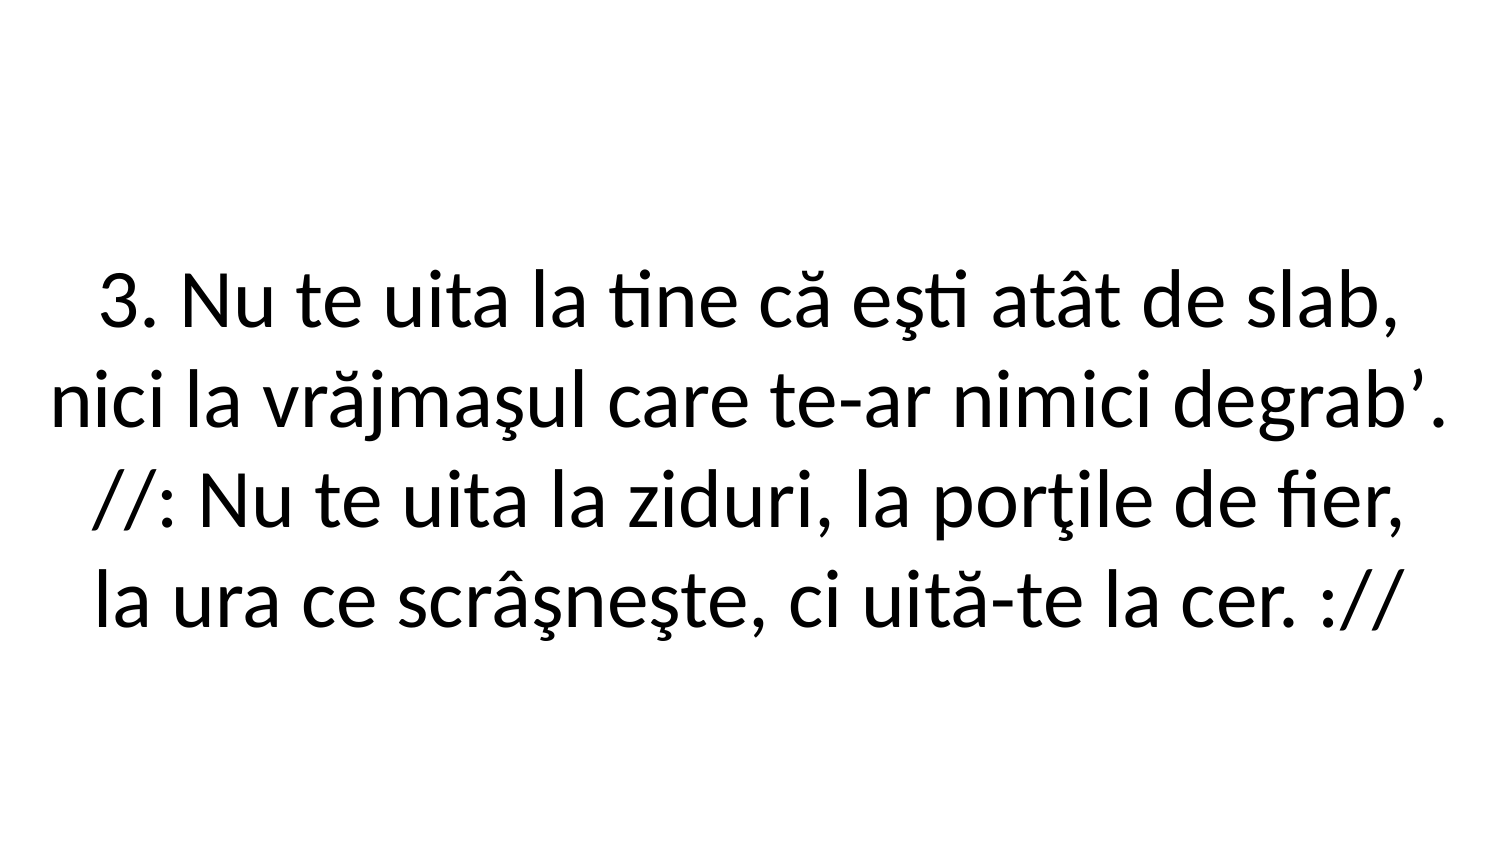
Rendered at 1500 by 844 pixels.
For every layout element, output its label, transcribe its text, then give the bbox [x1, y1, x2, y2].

text_box 3. Nu te uita la tine că eşti atât de slab, nici la vrăjmaşul care te-ar nimici degrabʼ. //: Nu te uita la ziduri, la porţile de fier, la ura ce scrâşneşte, ci uită-te la cer. :// [34, 192, 1466, 652]
